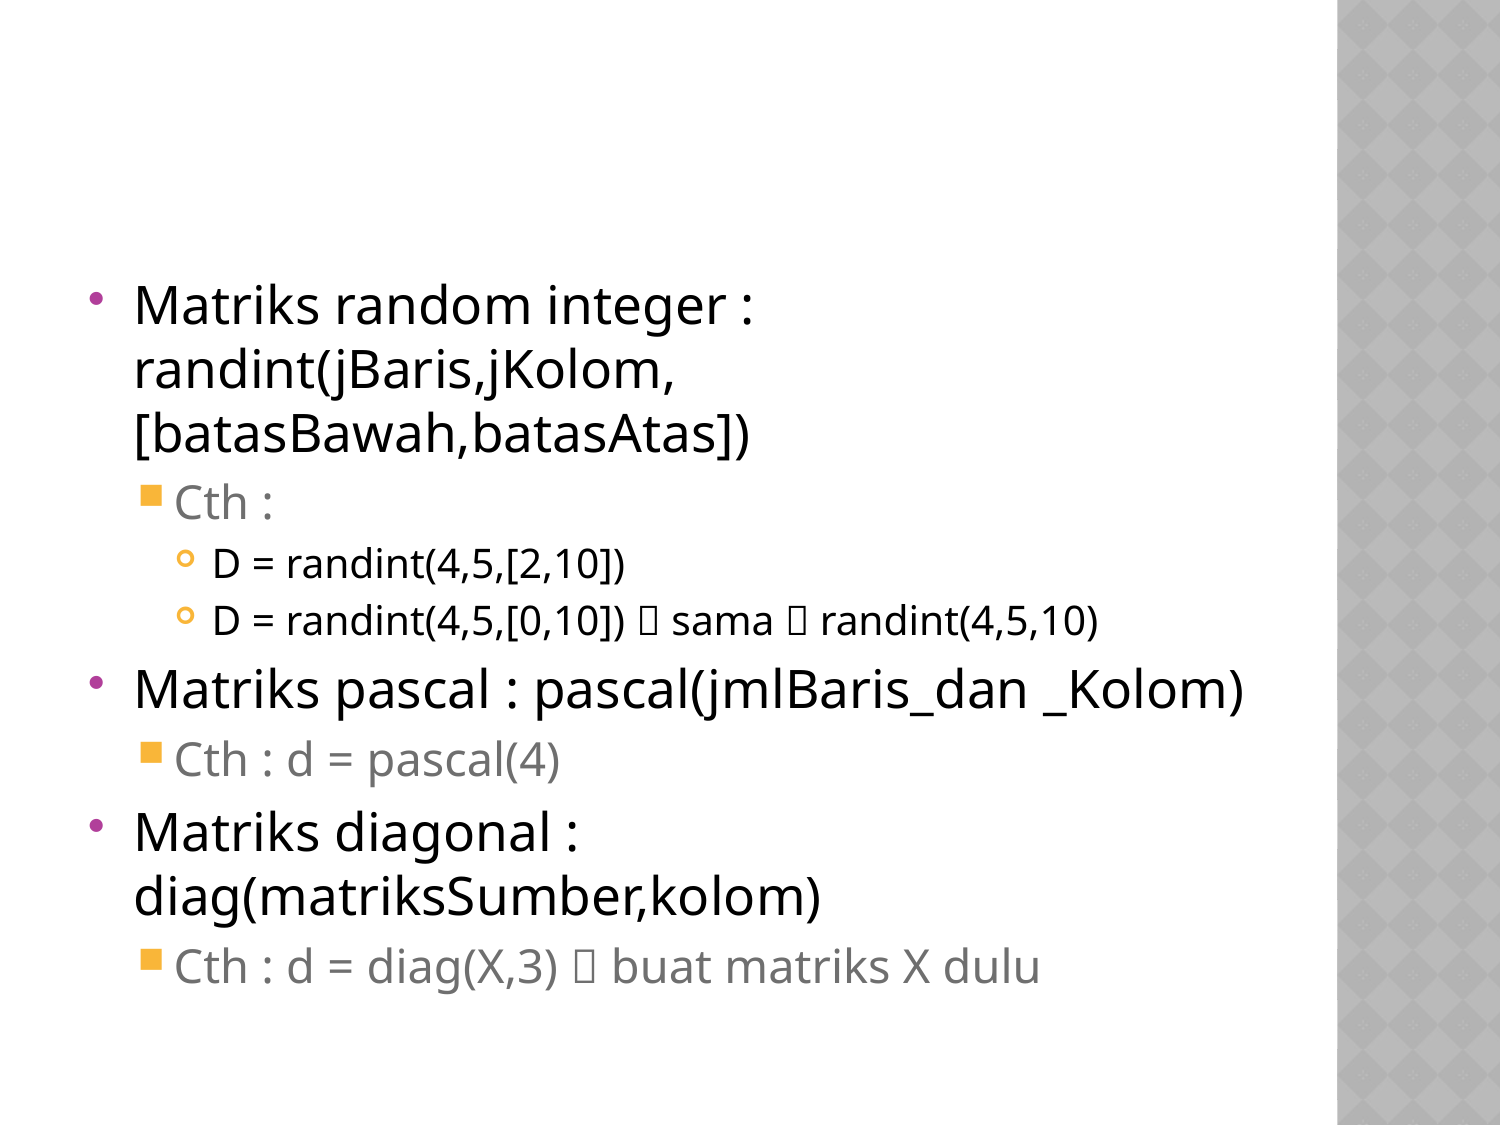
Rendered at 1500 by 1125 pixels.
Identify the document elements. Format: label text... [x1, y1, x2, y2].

list Matriks random integer : randint(jBaris,jKolom,[batasBawah,batasAtas]) Cth : D = randint(4,5,[2,10]) D = randint(4,5,[0,10])  sama  randint(4,5,10) Matriks pascal : pascal(jmlBaris_dan _Kolom) Cth : d = pascal(4) Matriks diagonal : diag(matriksSumber,kolom) Cth : d = diag(X,3)  buat matriks X dulu [75, 264, 1263, 1059]
